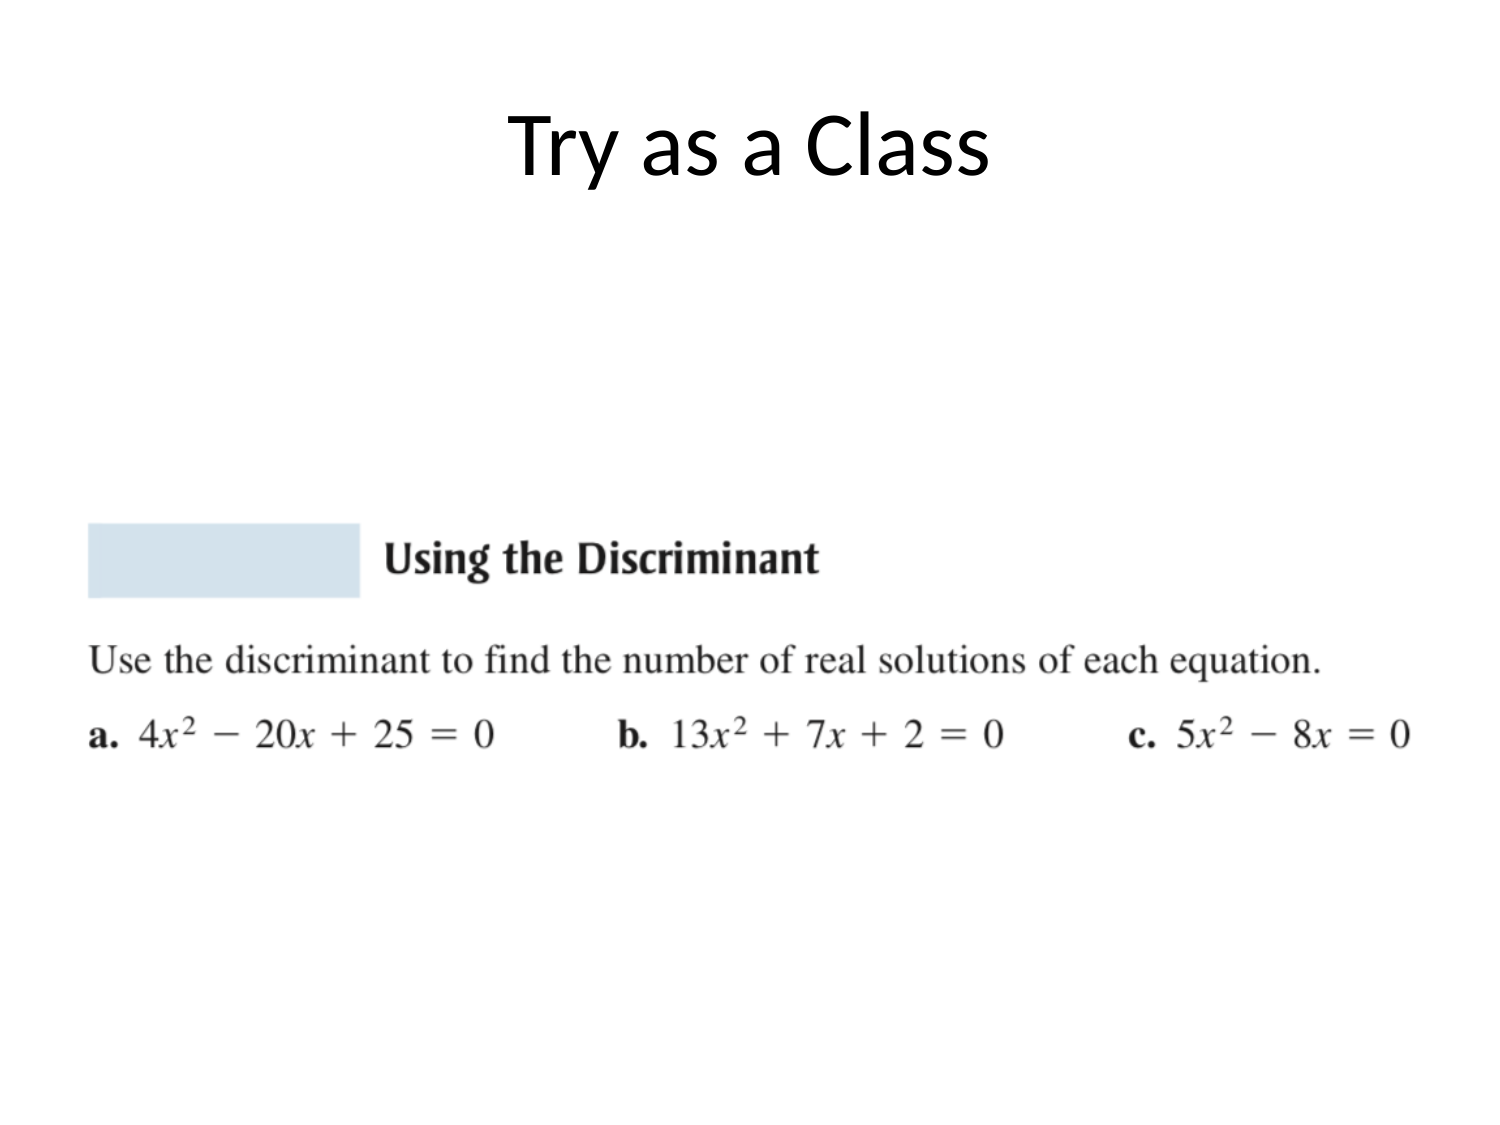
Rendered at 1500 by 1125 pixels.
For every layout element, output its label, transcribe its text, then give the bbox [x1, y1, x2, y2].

title Try as a Class [75, 45, 1425, 233]
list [74, 262, 1426, 1006]
